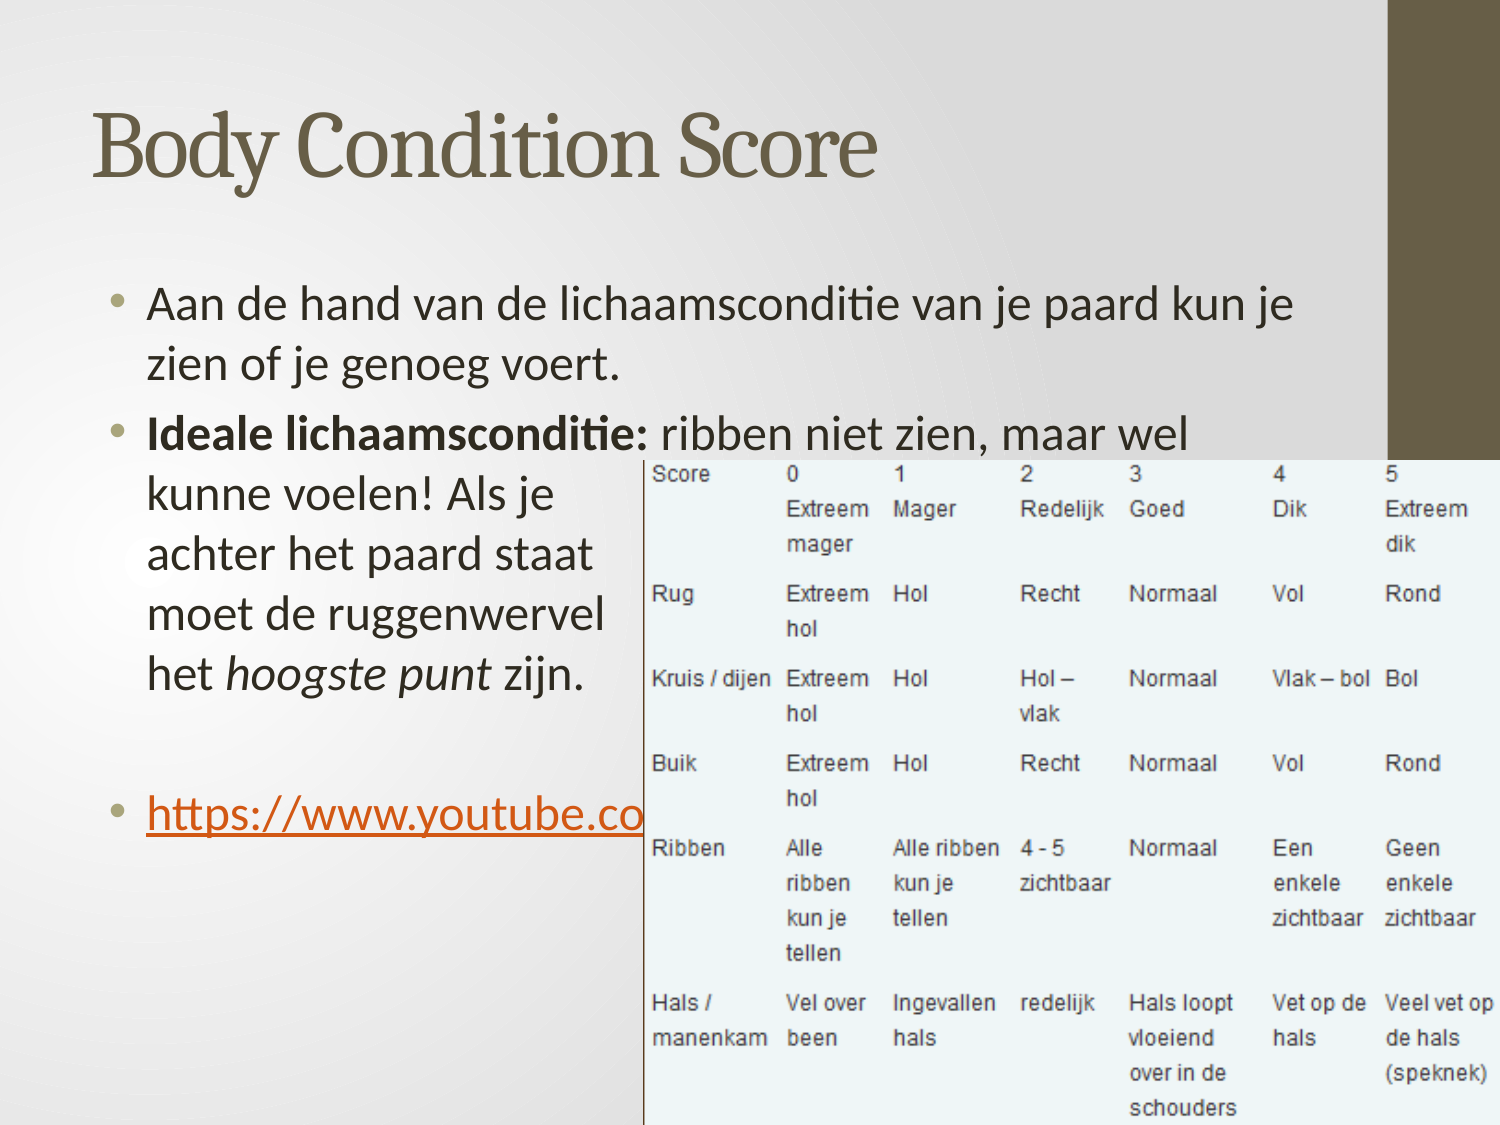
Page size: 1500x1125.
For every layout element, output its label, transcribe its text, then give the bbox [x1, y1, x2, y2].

title Body Condition Score [75, 45, 1325, 233]
picture [643, 459, 1500, 1125]
list Aan de hand van de lichaamsconditie van je paard kun je zien of je genoeg voert. Ideale lichaamsconditie: ribben niet zien, maar wel kunne voelen! Als je achter het paard staat moet de ruggenwervel het hoogste punt zijn. https://www.youtube.com/watch?v=_cOjFtMkDrw [75, 262, 1325, 1050]
